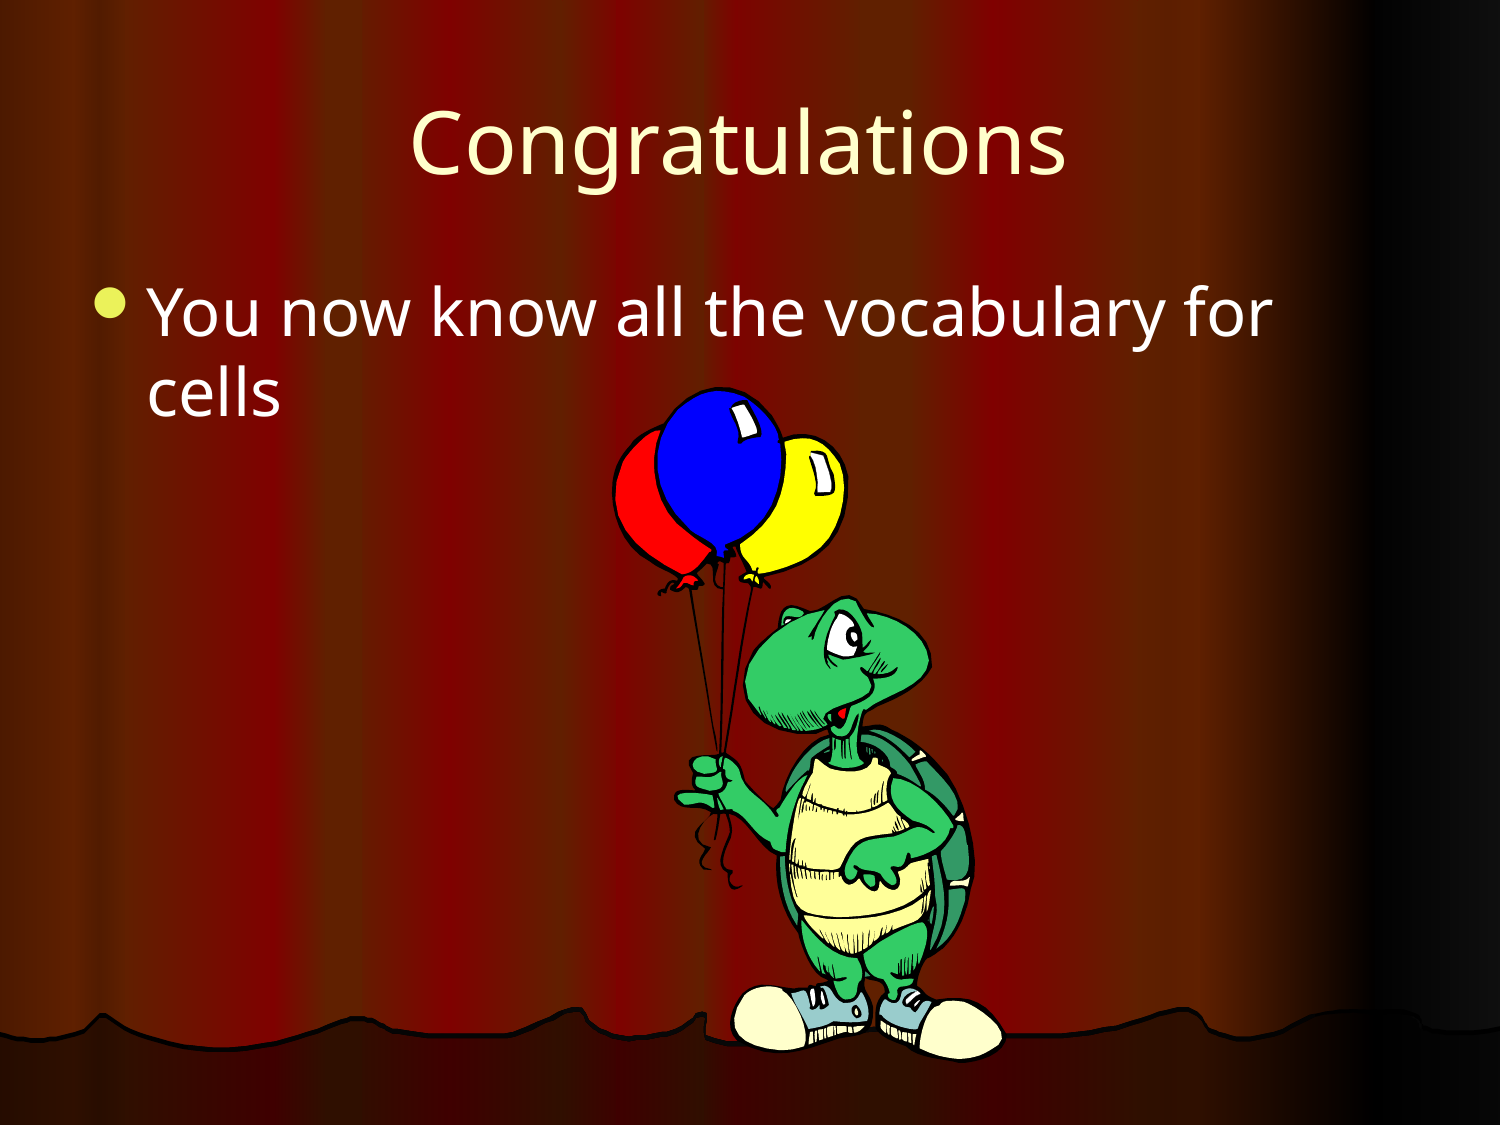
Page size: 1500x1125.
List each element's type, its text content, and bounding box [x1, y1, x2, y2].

picture [599, 362, 1022, 1063]
title Congratulations [74, 45, 1426, 233]
list You now know all the vocabulary for cells [74, 262, 1426, 1006]
